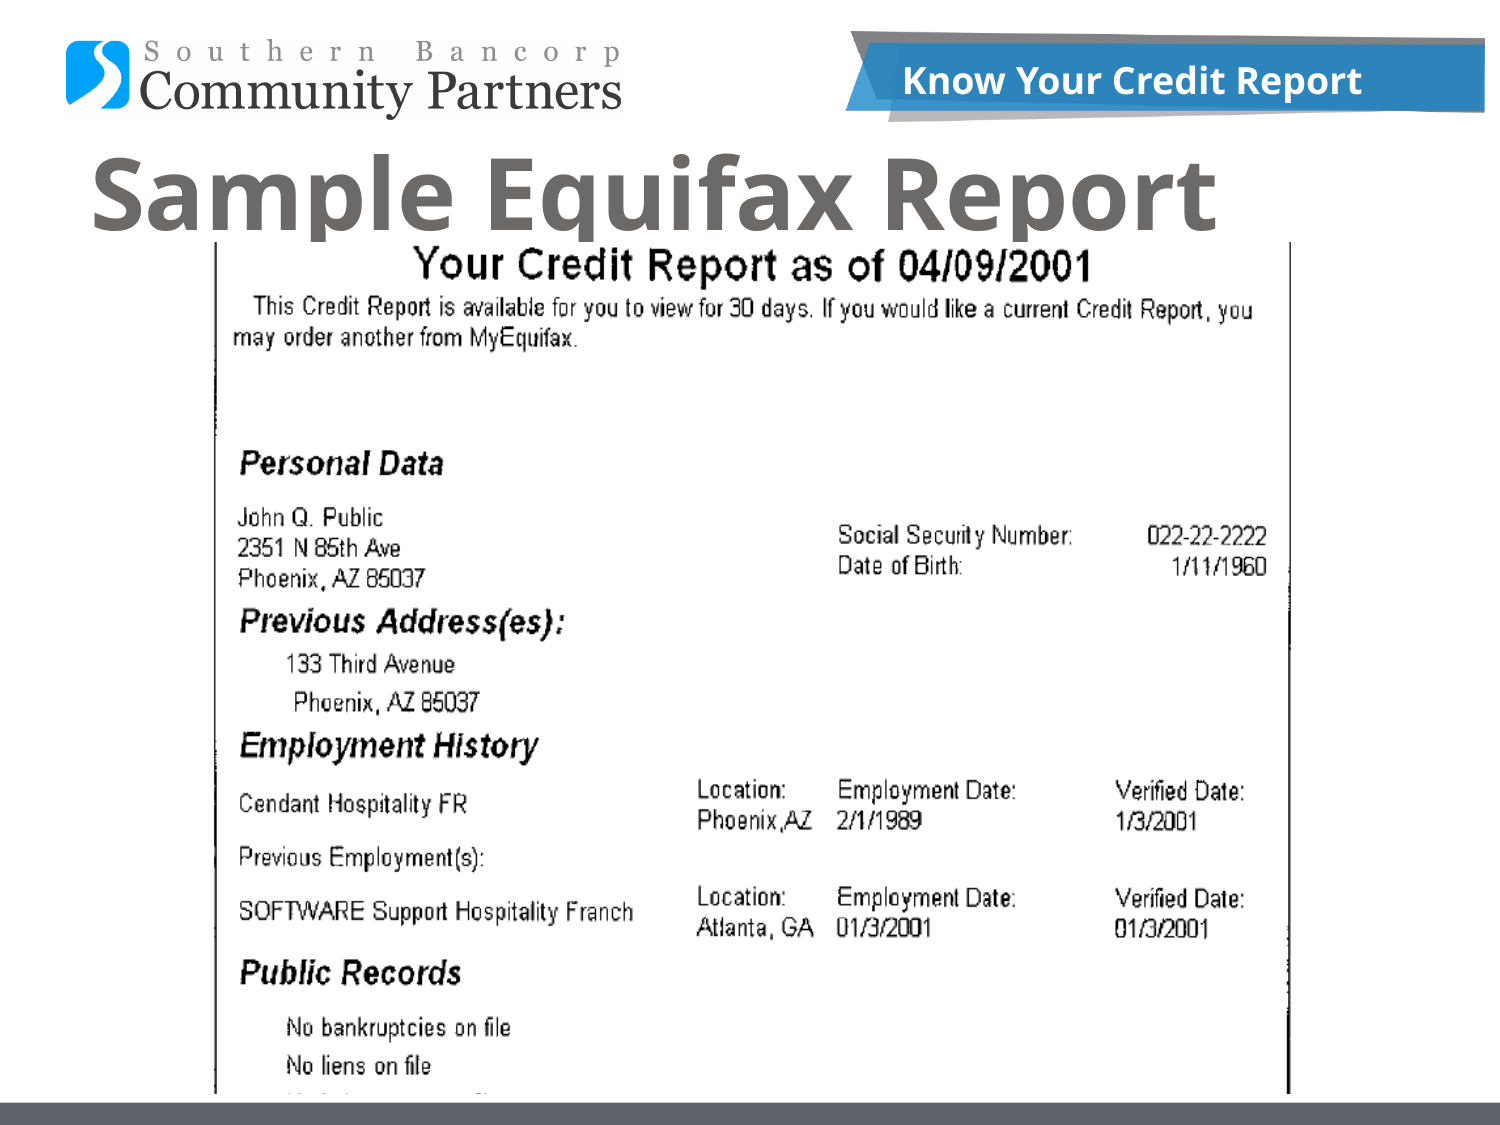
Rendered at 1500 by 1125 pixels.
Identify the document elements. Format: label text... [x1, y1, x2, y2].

title Sample Equifax Report [75, 127, 1397, 271]
picture [845, 31, 1485, 122]
picture [66, 39, 621, 120]
text_box Know Your Credit Report [887, 49, 1469, 110]
picture [192, 242, 1308, 1094]
